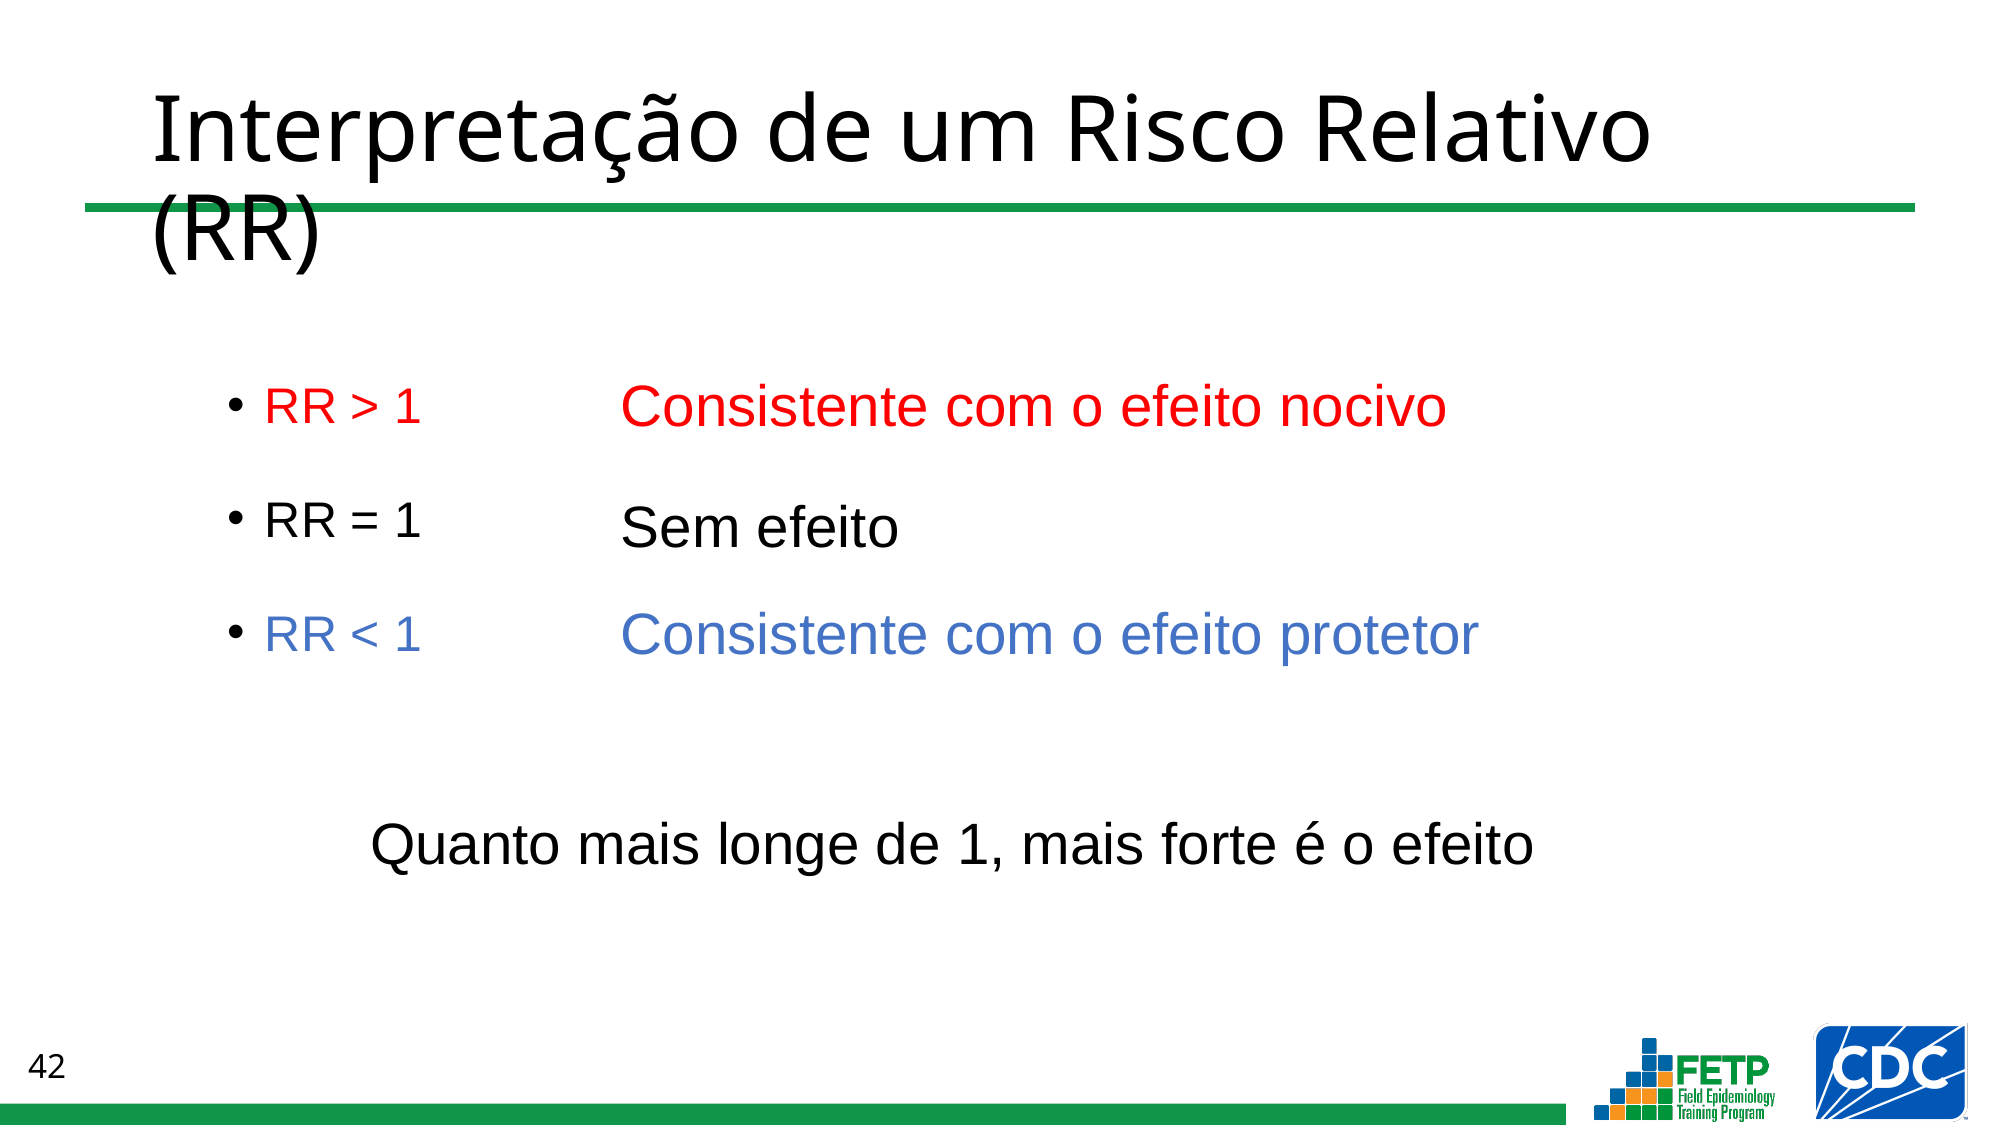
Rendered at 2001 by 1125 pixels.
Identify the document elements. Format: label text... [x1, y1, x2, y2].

text_box Quanto mais longe de 1, mais forte é o efeito [318, 785, 1631, 898]
picture [1813, 1023, 1968, 1122]
list RR > 1 RR = 1 RR < 1 [137, 242, 1863, 1004]
picture [1594, 1038, 1775, 1122]
text_box Consistente com o efeito nocivo Sem efeito Consistente com o efeito protetor [568, 346, 1557, 682]
title Interpretação de um Risco Relativo (RR) [137, 75, 1863, 207]
